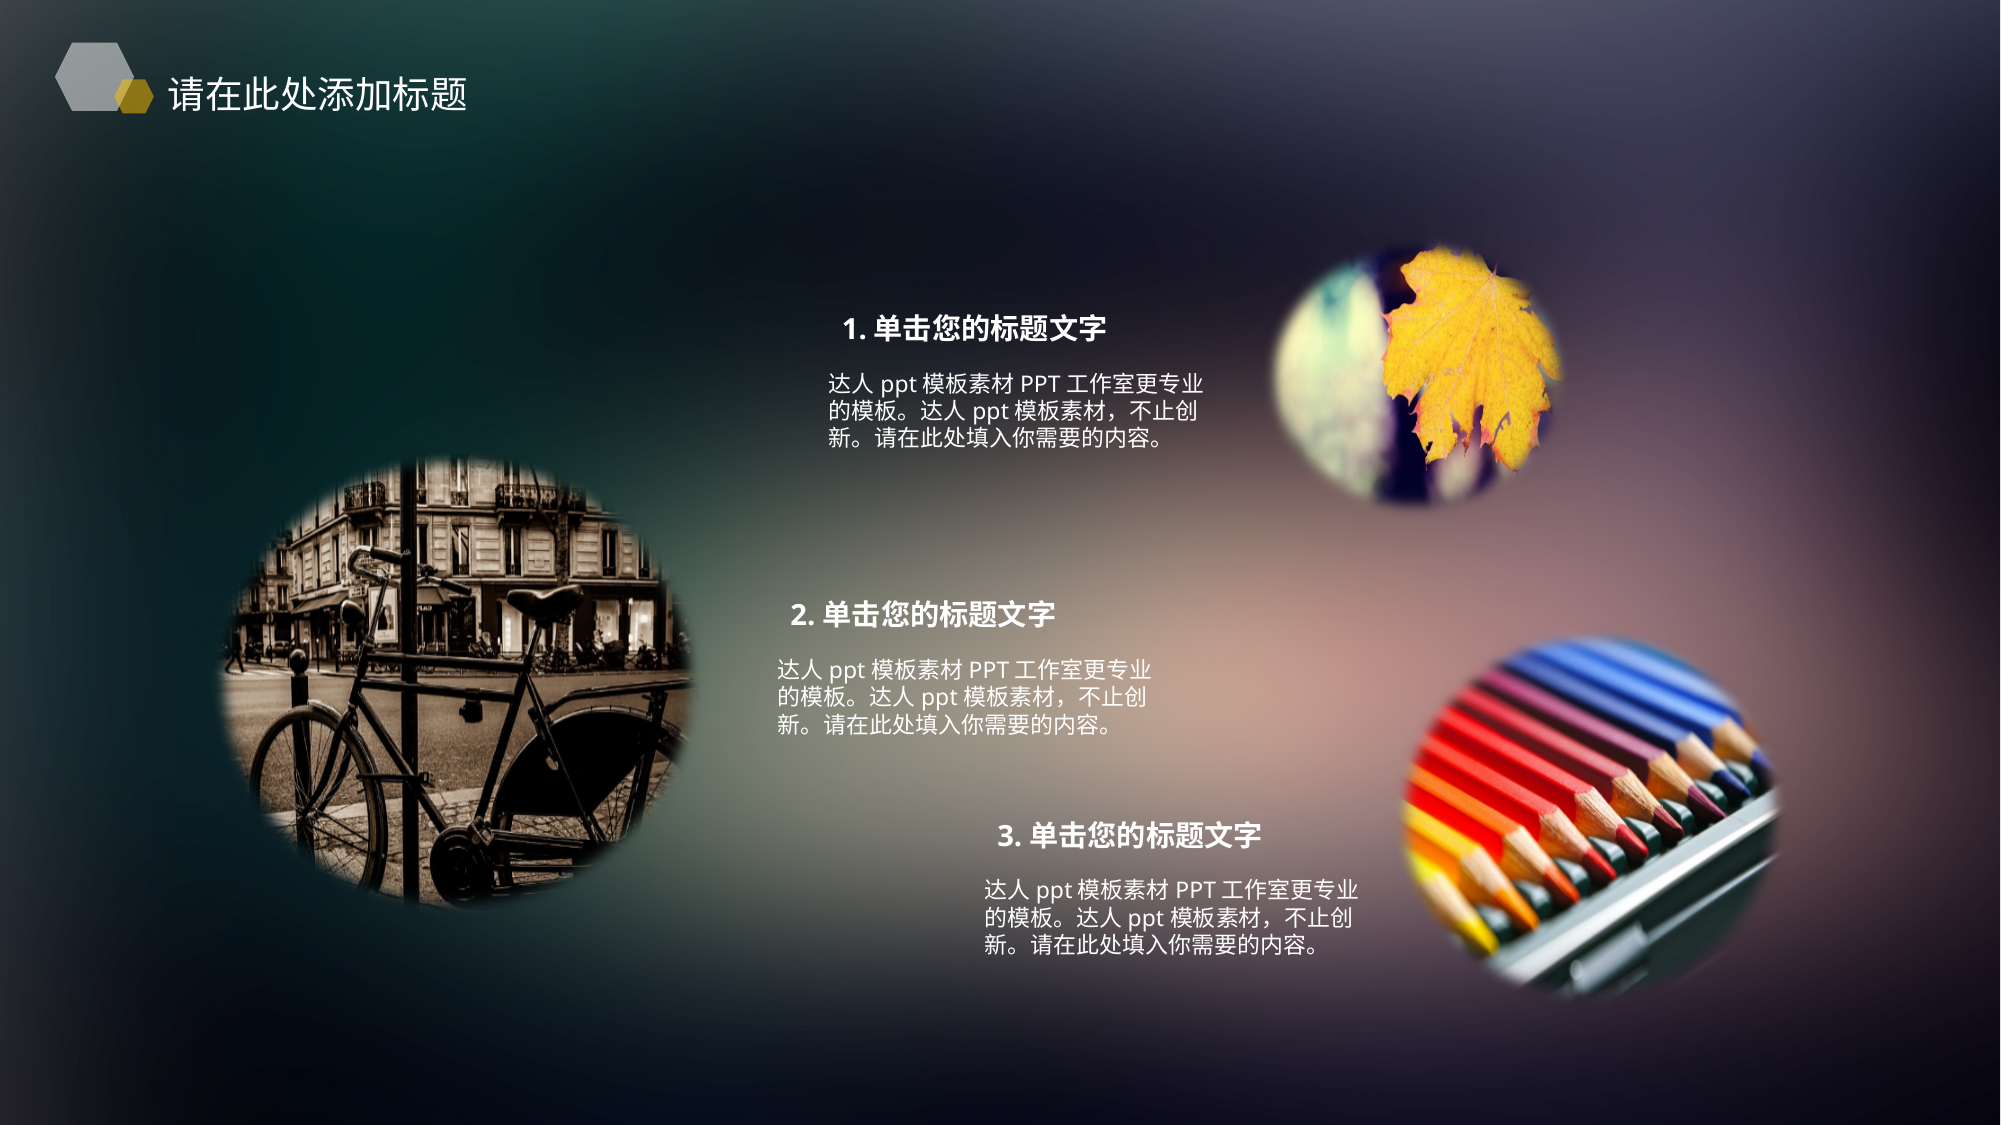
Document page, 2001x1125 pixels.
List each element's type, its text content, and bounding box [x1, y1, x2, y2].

text_box 2.单击您的标题文字 [762, 589, 1085, 639]
text_box 请在此处添加标题 [153, 63, 483, 124]
text_box [114, 79, 153, 114]
text_box 达人ppt模板素材PPT工作室更专业的模板。达人ppt模板素材，不止创新。请在此处填入你需要的内容。 [969, 868, 1384, 966]
text_box 达人ppt模板素材PPT工作室更专业的模板。达人ppt模板素材，不止创新。请在此处填入你需要的内容。 [762, 647, 1177, 745]
text_box [54, 42, 135, 111]
text_box 达人ppt模板素材PPT工作室更专业的模板。达人ppt模板素材，不止创新。请在此处填入你需要的内容。 [814, 361, 1228, 459]
text_box 1.单击您的标题文字 [814, 302, 1136, 353]
text_box 3.单击您的标题文字 [969, 809, 1291, 860]
picture [0, 0, 2001, 1125]
